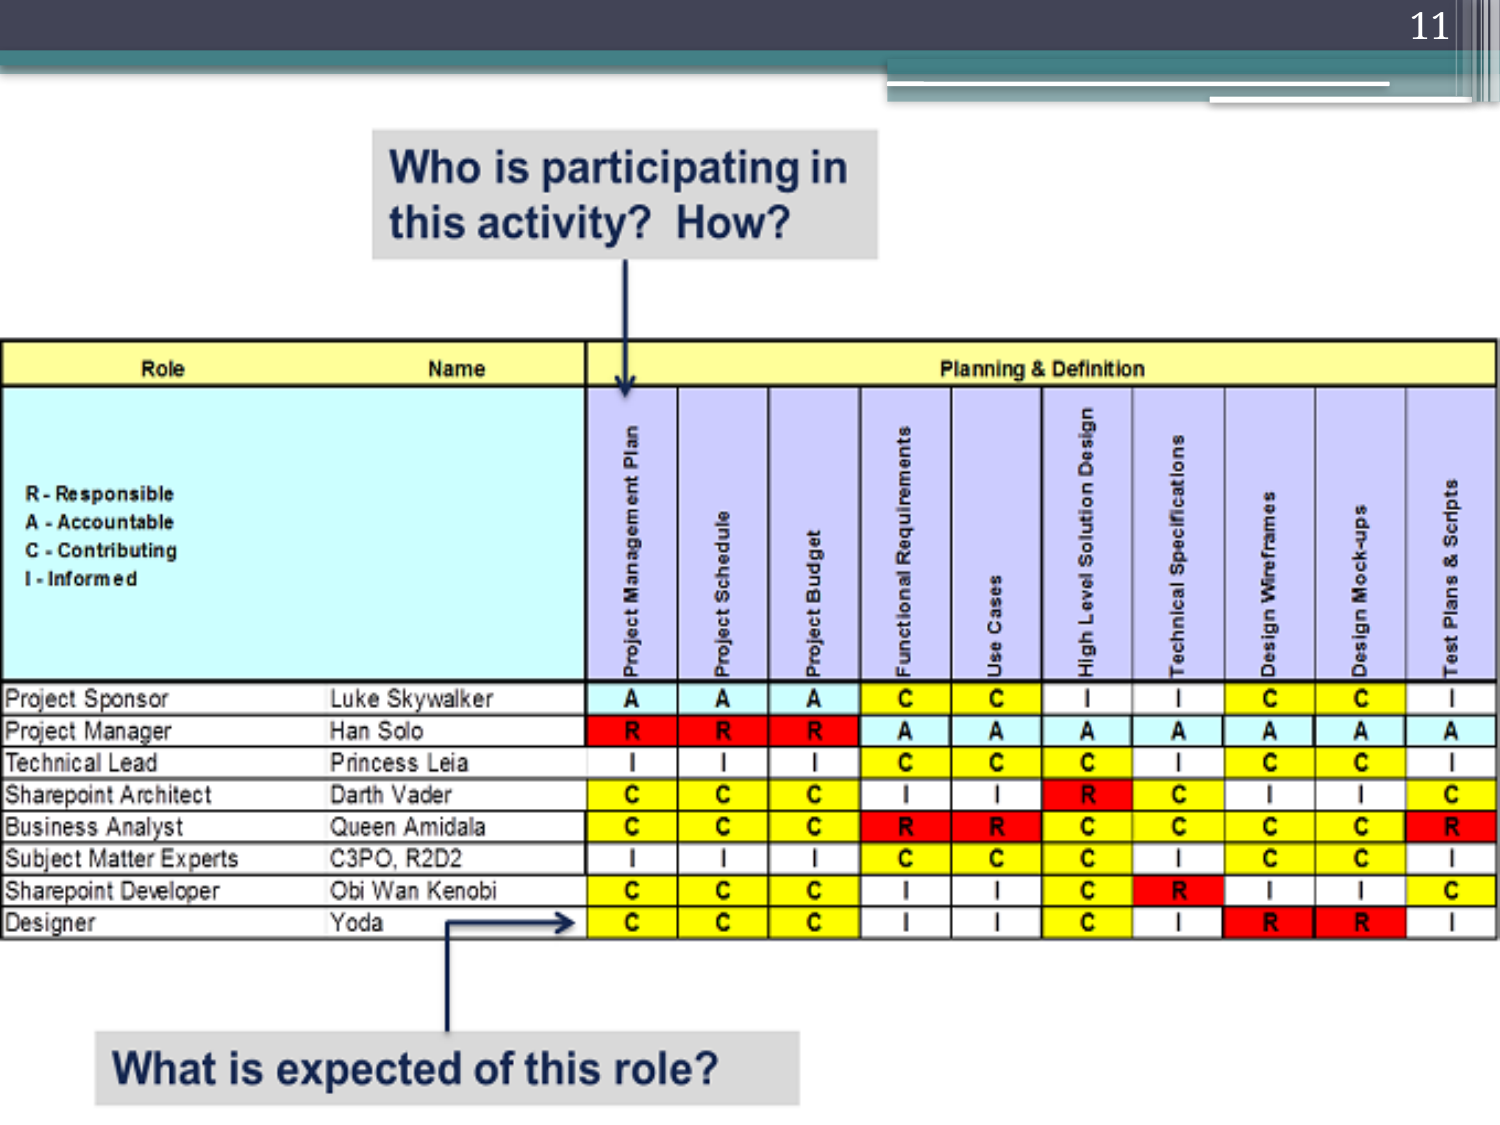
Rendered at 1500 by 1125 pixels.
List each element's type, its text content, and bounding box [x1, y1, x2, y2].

slide_number 11 [1341, 0, 1466, 61]
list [0, 124, 1500, 1125]
